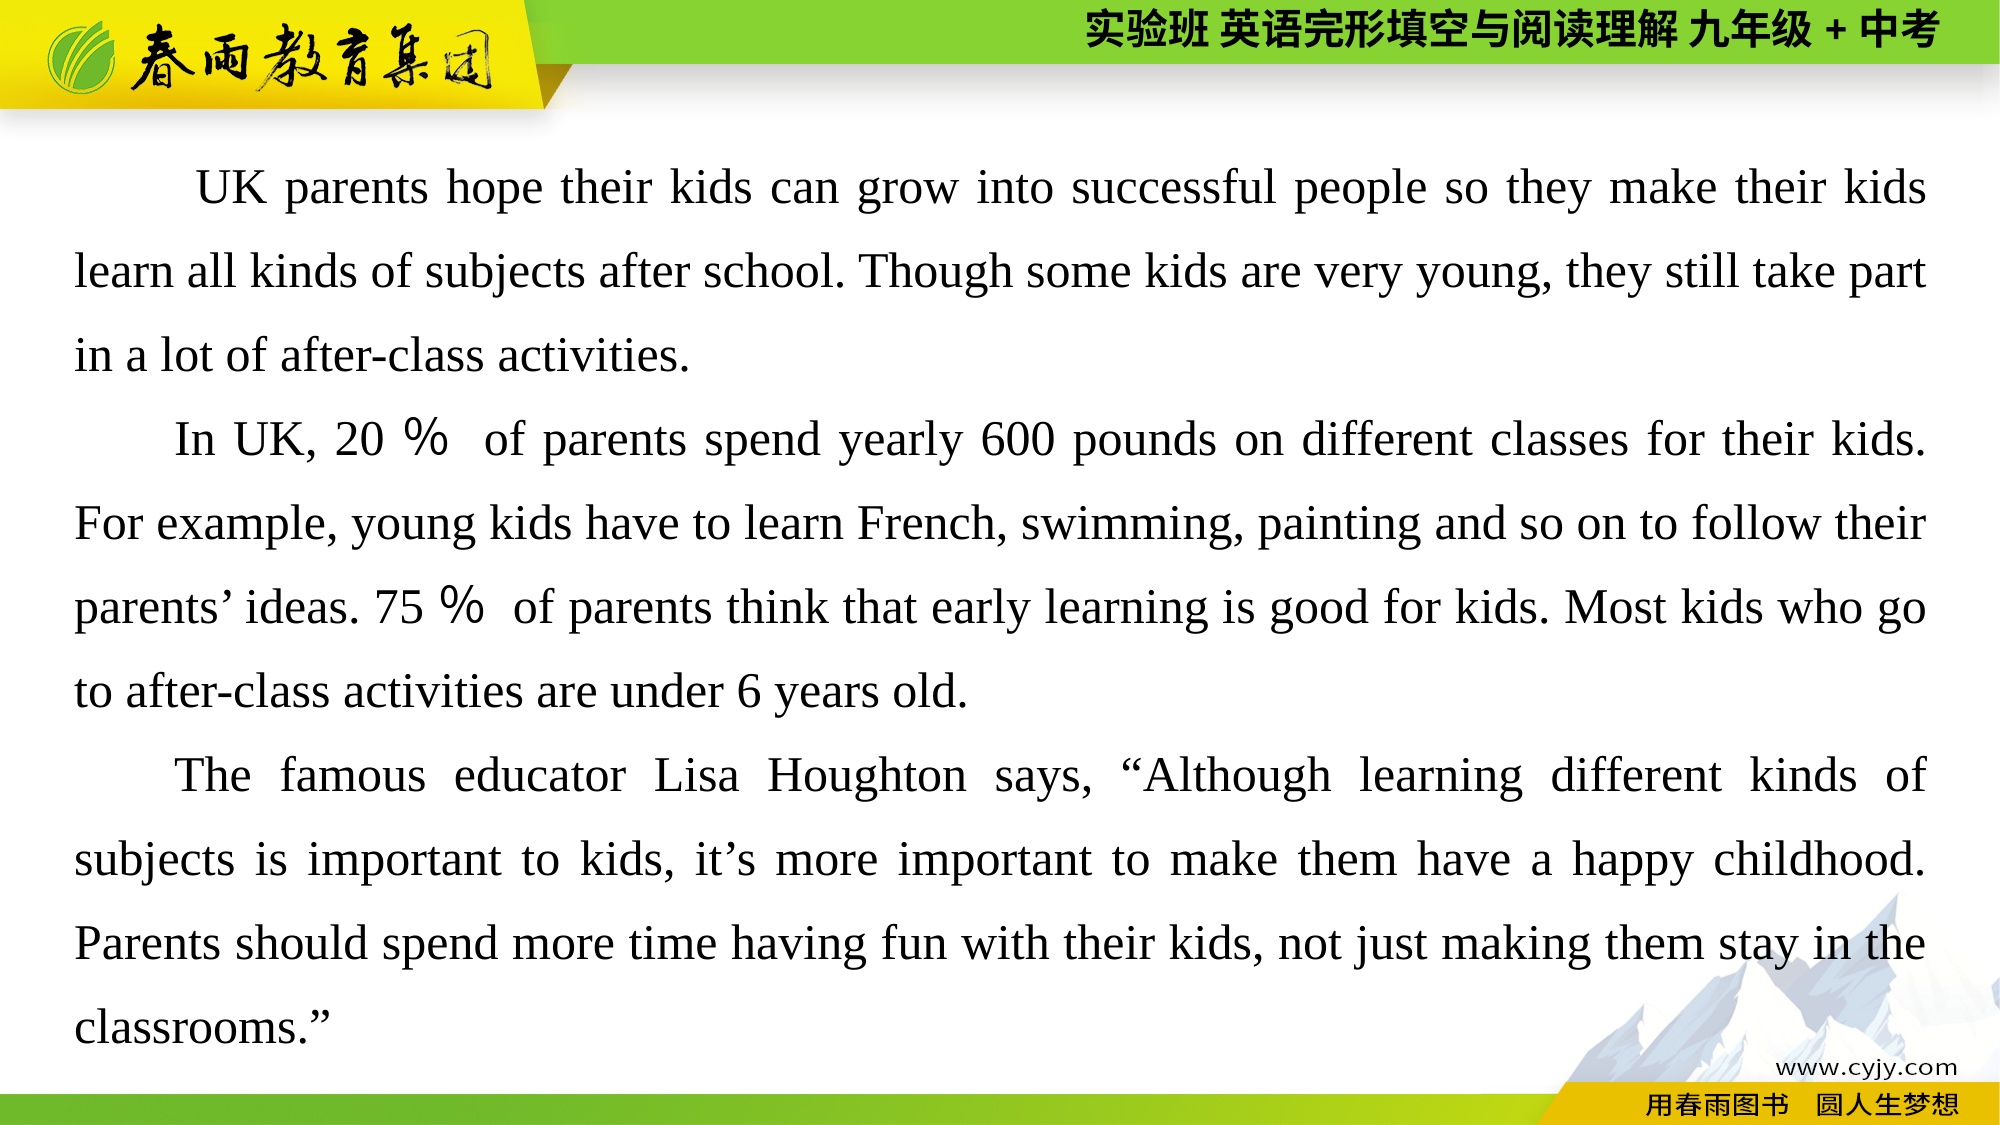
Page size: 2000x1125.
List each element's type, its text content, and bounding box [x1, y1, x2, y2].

picture [0, 0, 2000, 1125]
list UK parents hope their kids can grow into successful people so they make their kids learn all kinds of subjects after school. Though some kids are very young, they still take part in a lot of after-class activities. In UK, 20％ of parents spend yearly 600 pounds on different classes for their kids. For example, young kids have to learn French, swimming, painting and so on to follow their parents’ ideas. 75％ of parents think that early learning is good for kids. Most kids who go to after-class activities are under 6 years old. The famous educator Lisa Houghton says, “Although learning different kinds of subjects is important to kids, it’s more important to make them have a happy childhood. Parents should spend more time having fun with their kids, not just making them stay in the classrooms.” [59, 122, 1944, 1070]
